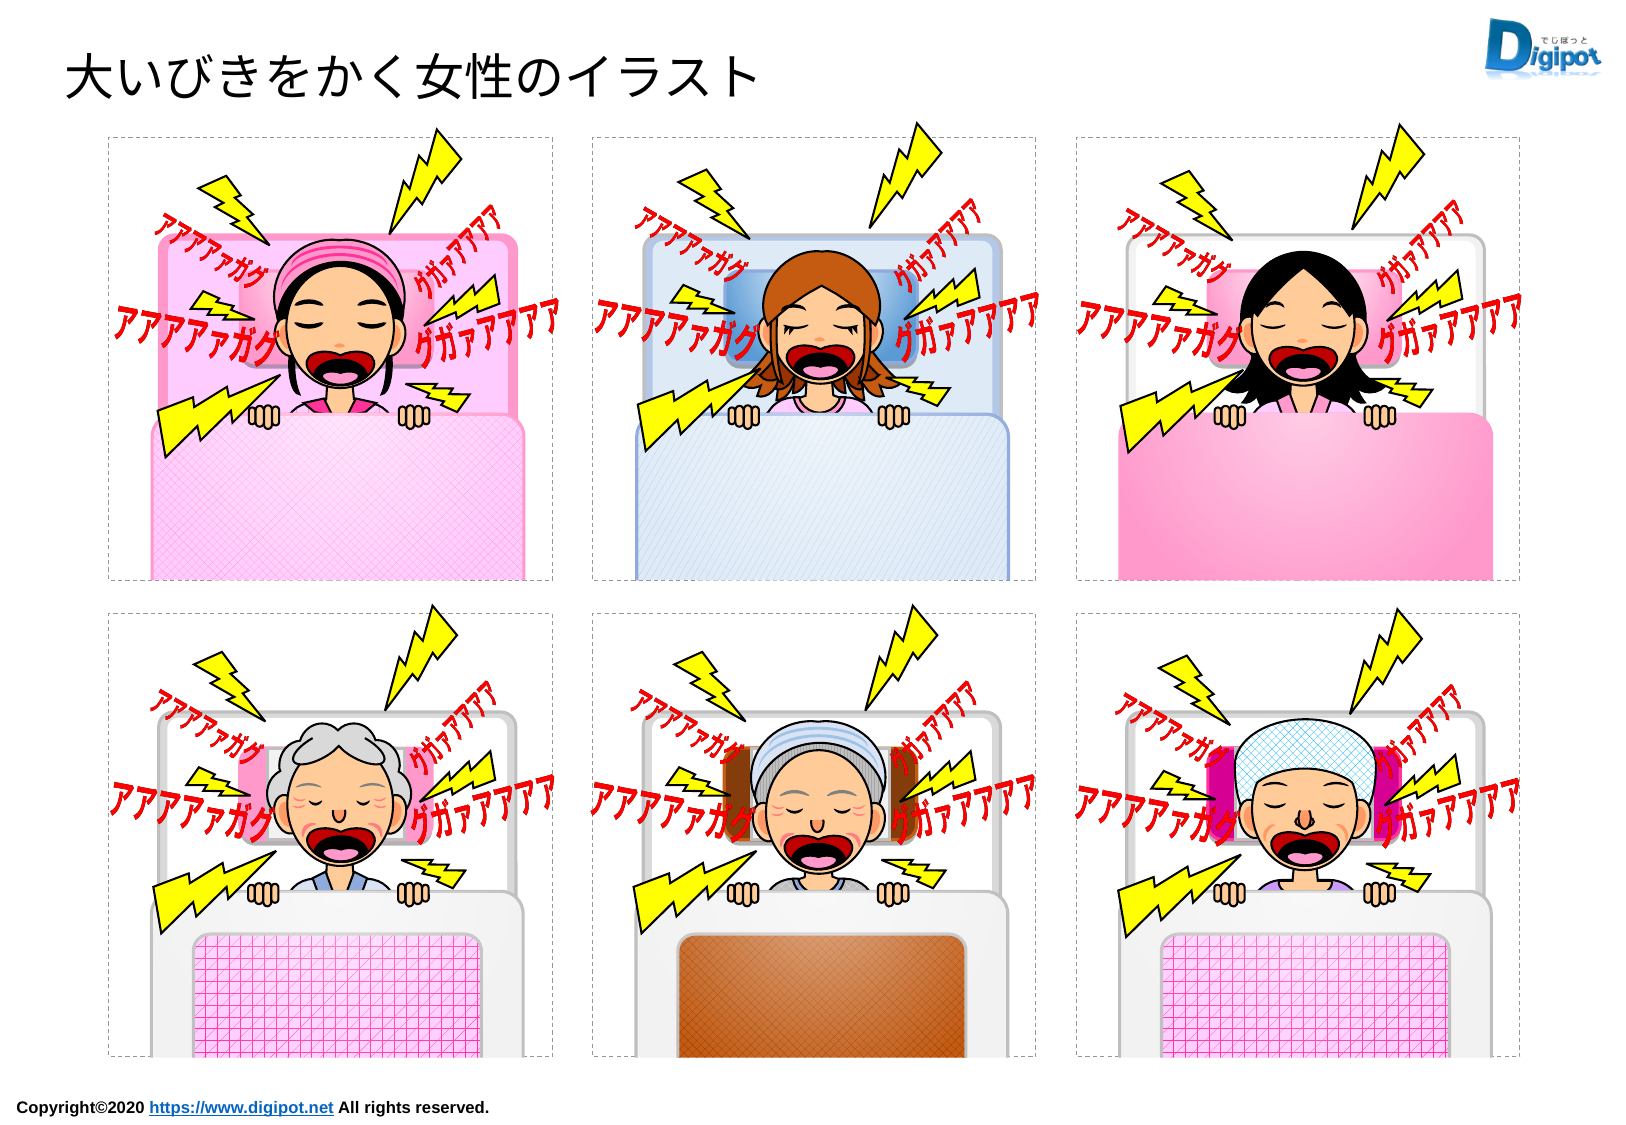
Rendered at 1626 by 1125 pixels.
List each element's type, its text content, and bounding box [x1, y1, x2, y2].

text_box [594, 129, 1045, 581]
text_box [1075, 615, 1525, 1058]
text_box 大いびきをかく女性のイラスト [49, 38, 779, 113]
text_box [1077, 130, 1527, 581]
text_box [110, 611, 560, 1058]
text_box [114, 135, 565, 581]
picture [1485, 18, 1602, 82]
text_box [590, 611, 1041, 1058]
